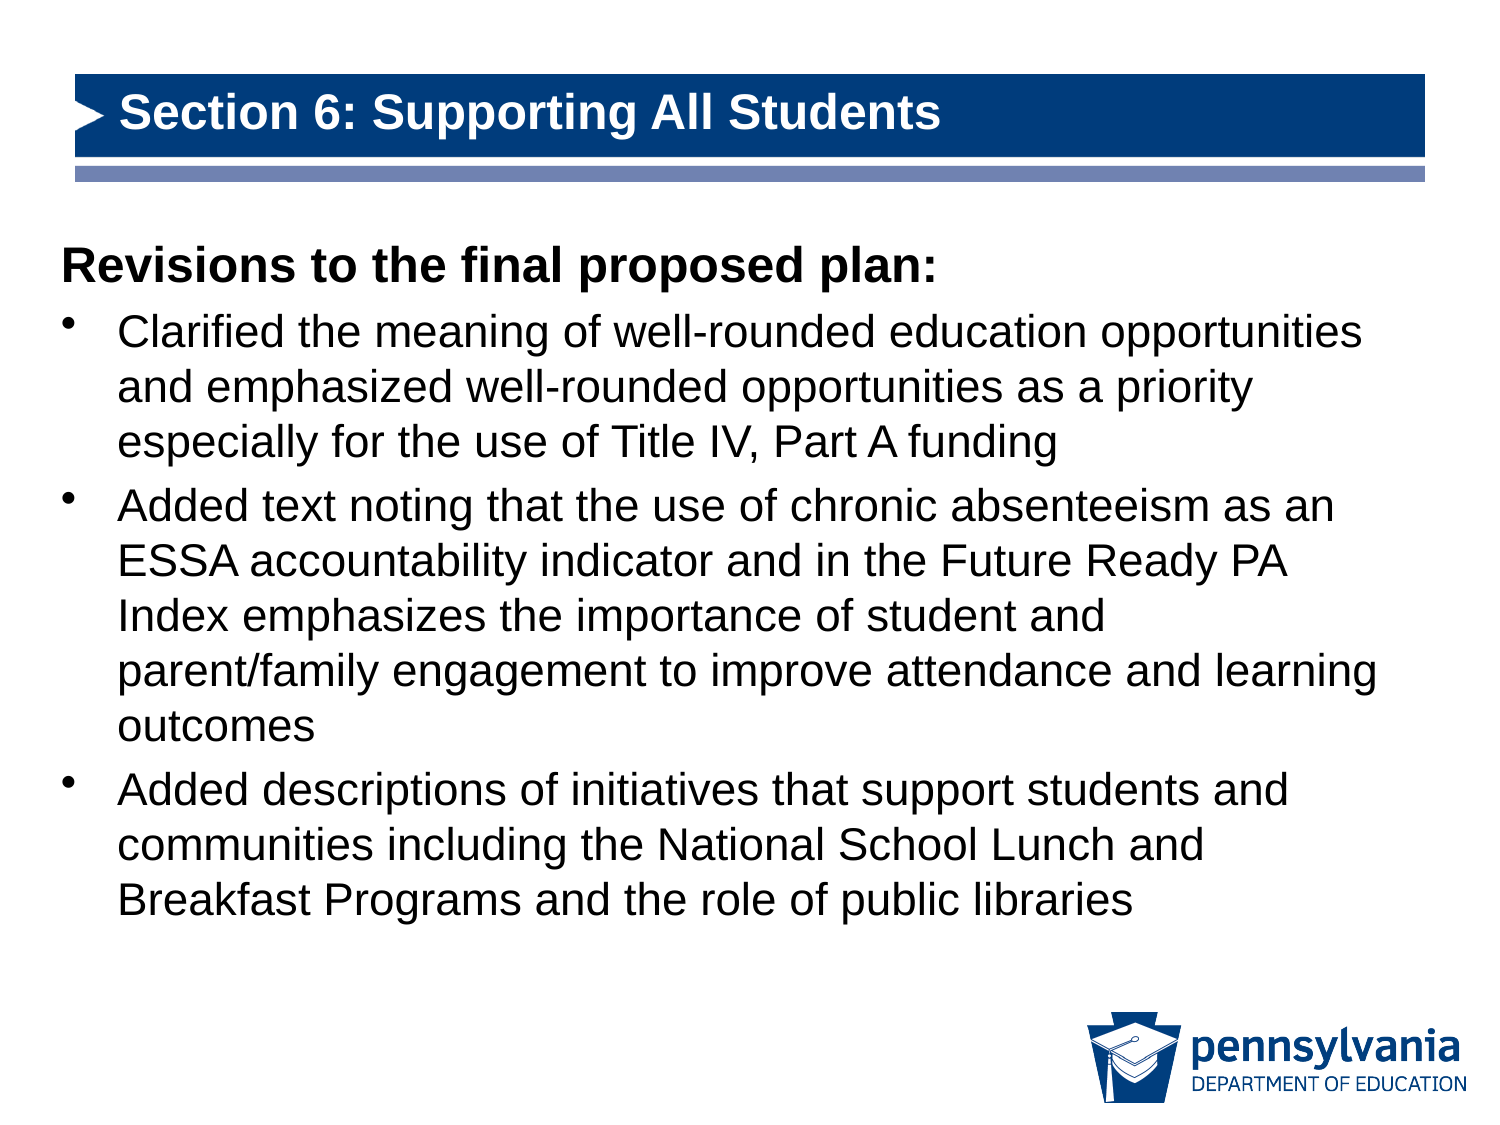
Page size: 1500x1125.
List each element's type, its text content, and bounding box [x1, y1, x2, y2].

picture [1087, 1012, 1466, 1103]
list Revisions to the final proposed plan: Clarified the meaning of well-rounded education opportunities and emphasized well-rounded opportunities as a priority especially for the use of Title IV, Part A funding Added text noting that the use of chronic absenteeism as an ESSA accountability indicator and in the Future Ready PA Index emphasizes the importance of student and parent/family engagement to improve attendance and learning outcomes Added descriptions of initiatives that support students and communities including the National School Lunch and Breakfast Programs and the role of public libraries [45, 224, 1396, 1013]
picture [74, 74, 1426, 182]
